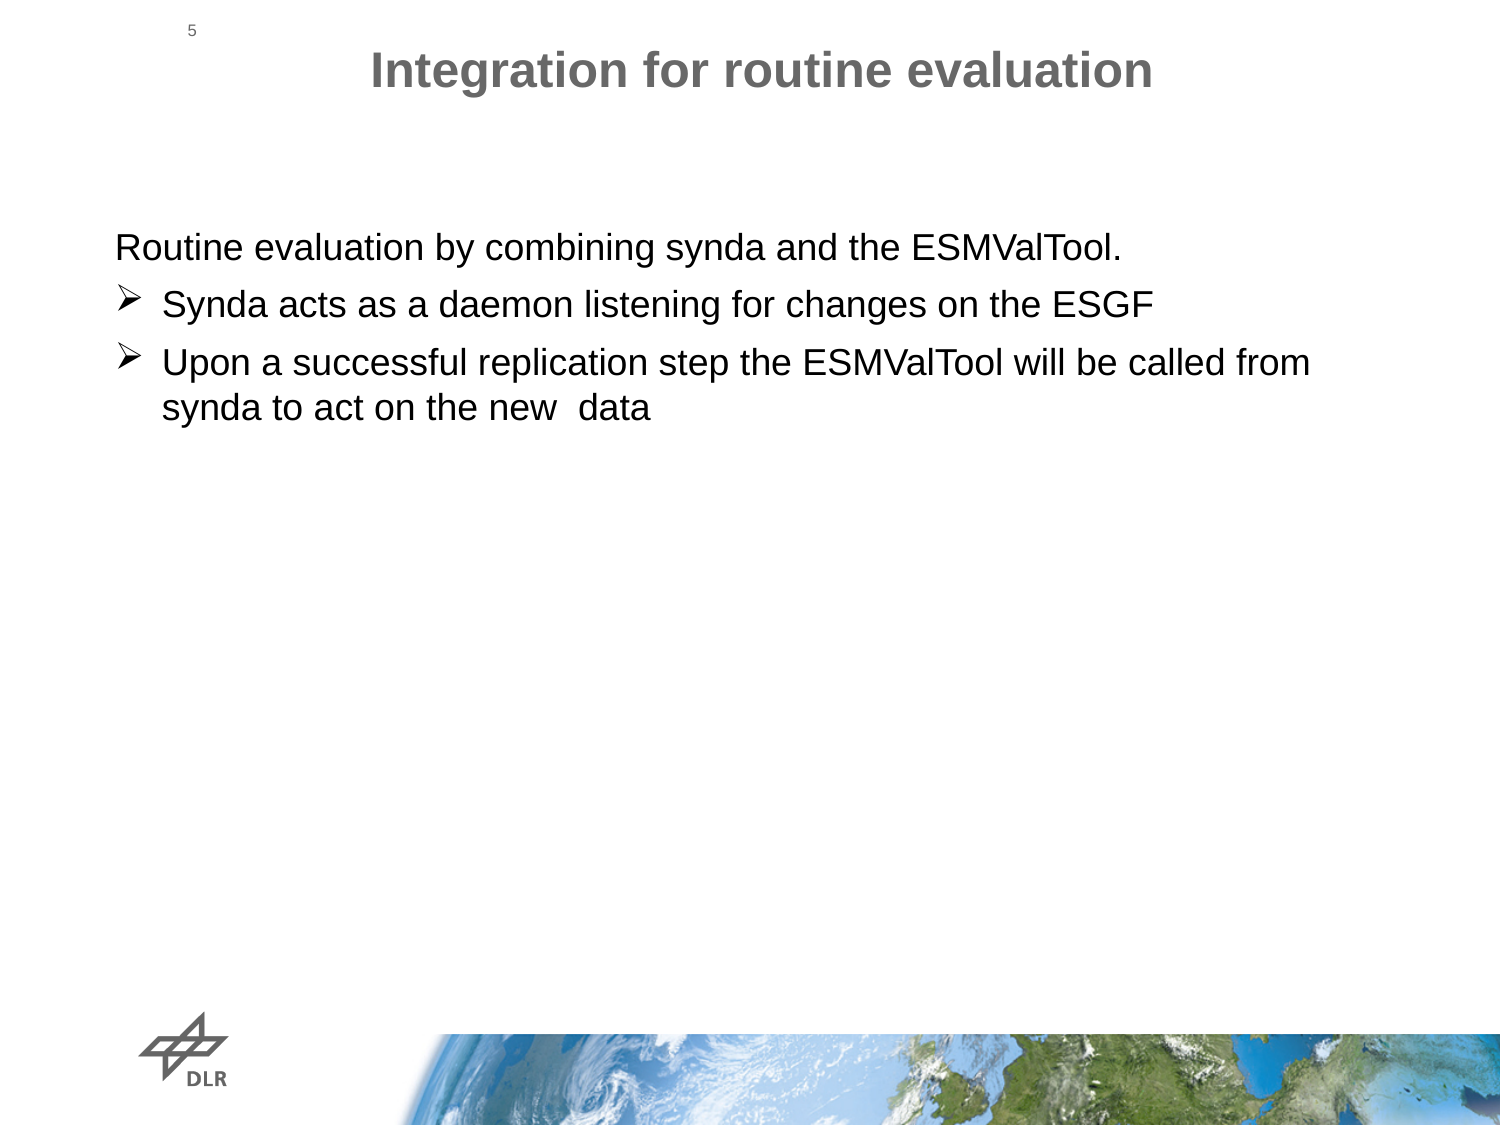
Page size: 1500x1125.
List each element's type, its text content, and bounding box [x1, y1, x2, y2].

slide_number 5 [187, 20, 390, 41]
title Integration for routine evaluation [124, 37, 1401, 138]
text_box Routine evaluation by combining synda and the ESMValTool. Synda acts as a daemon listening for changes on the ESGF Upon a successful replication step the ESMValTool will be called from synda to act on the new data [100, 215, 1388, 436]
picture [0, 1007, 1500, 1125]
